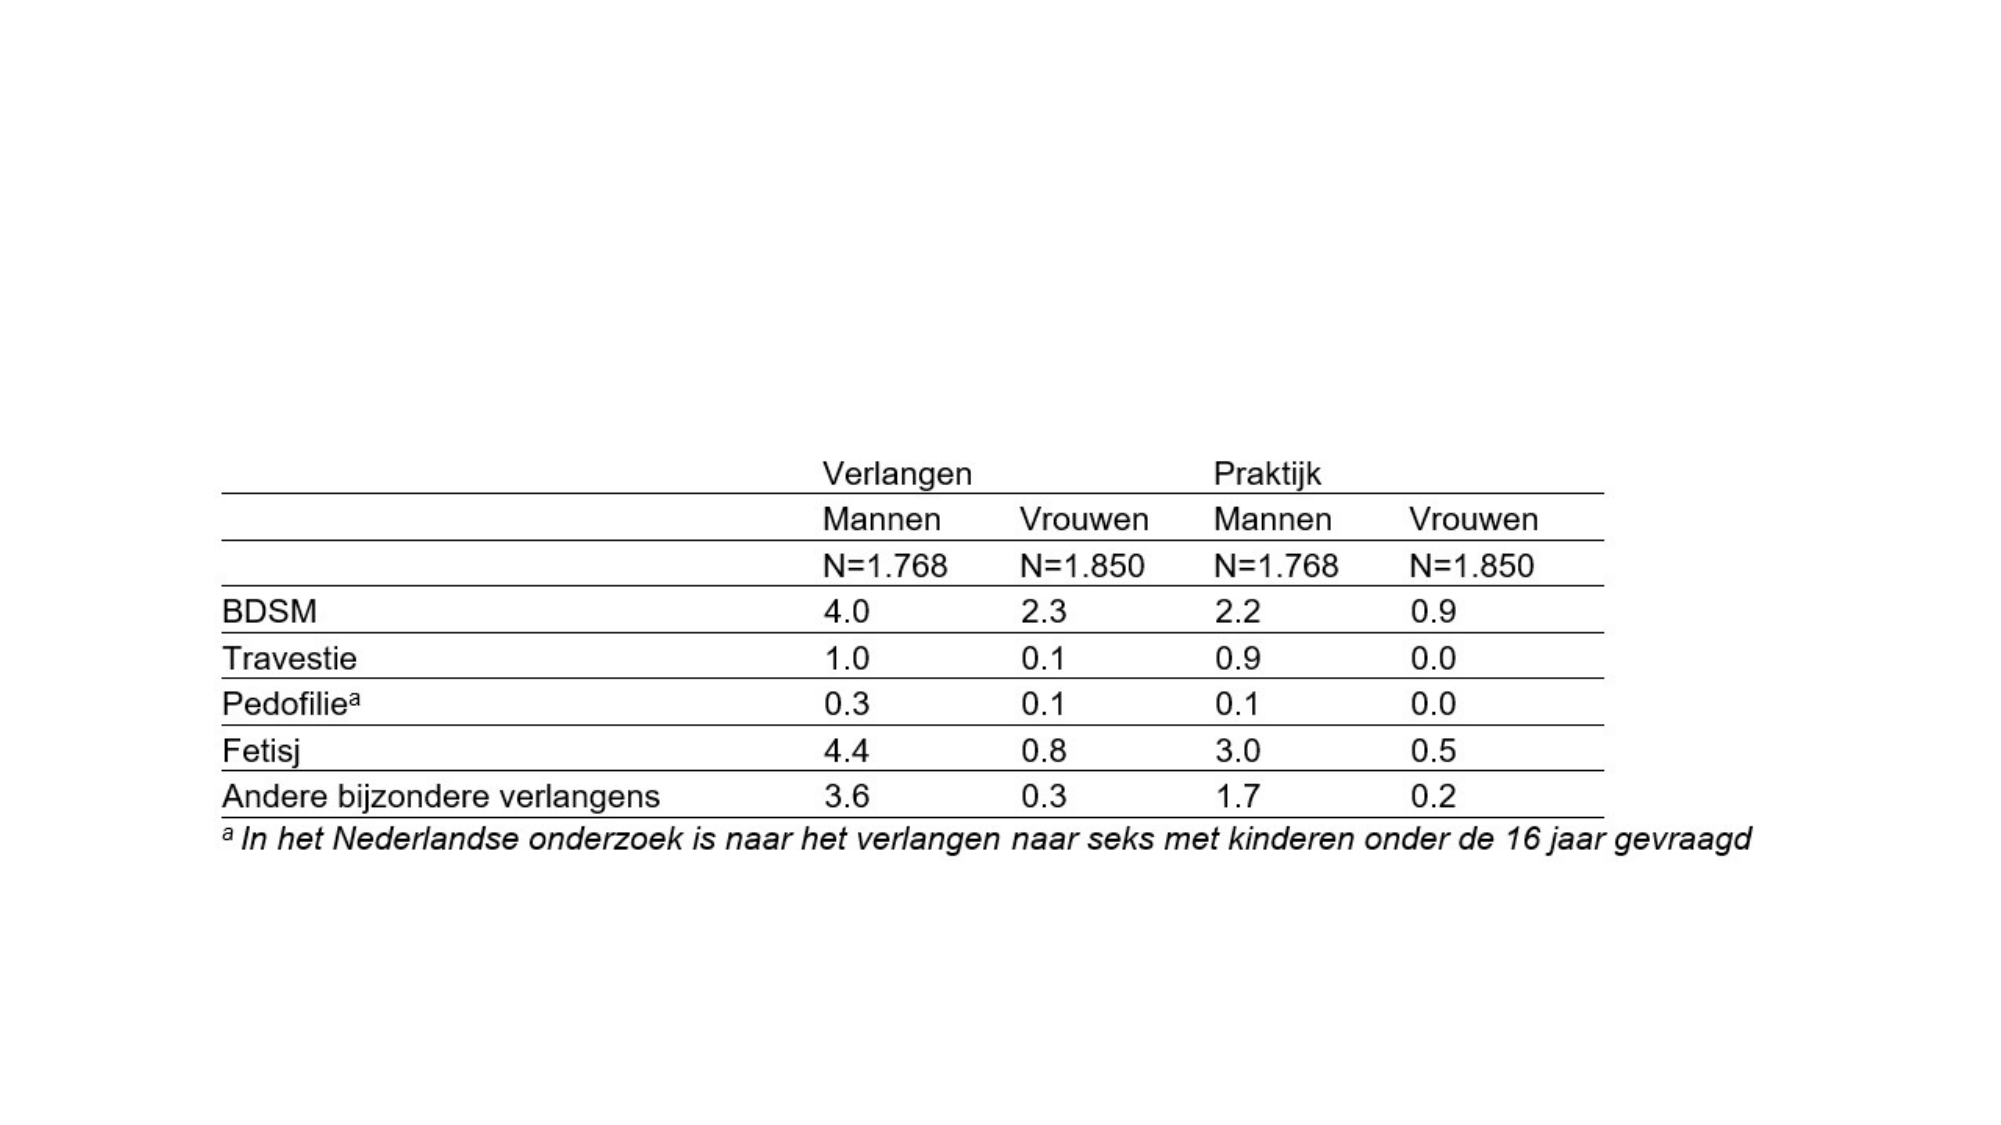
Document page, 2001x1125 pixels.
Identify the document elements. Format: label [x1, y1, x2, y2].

list [214, 449, 1786, 864]
